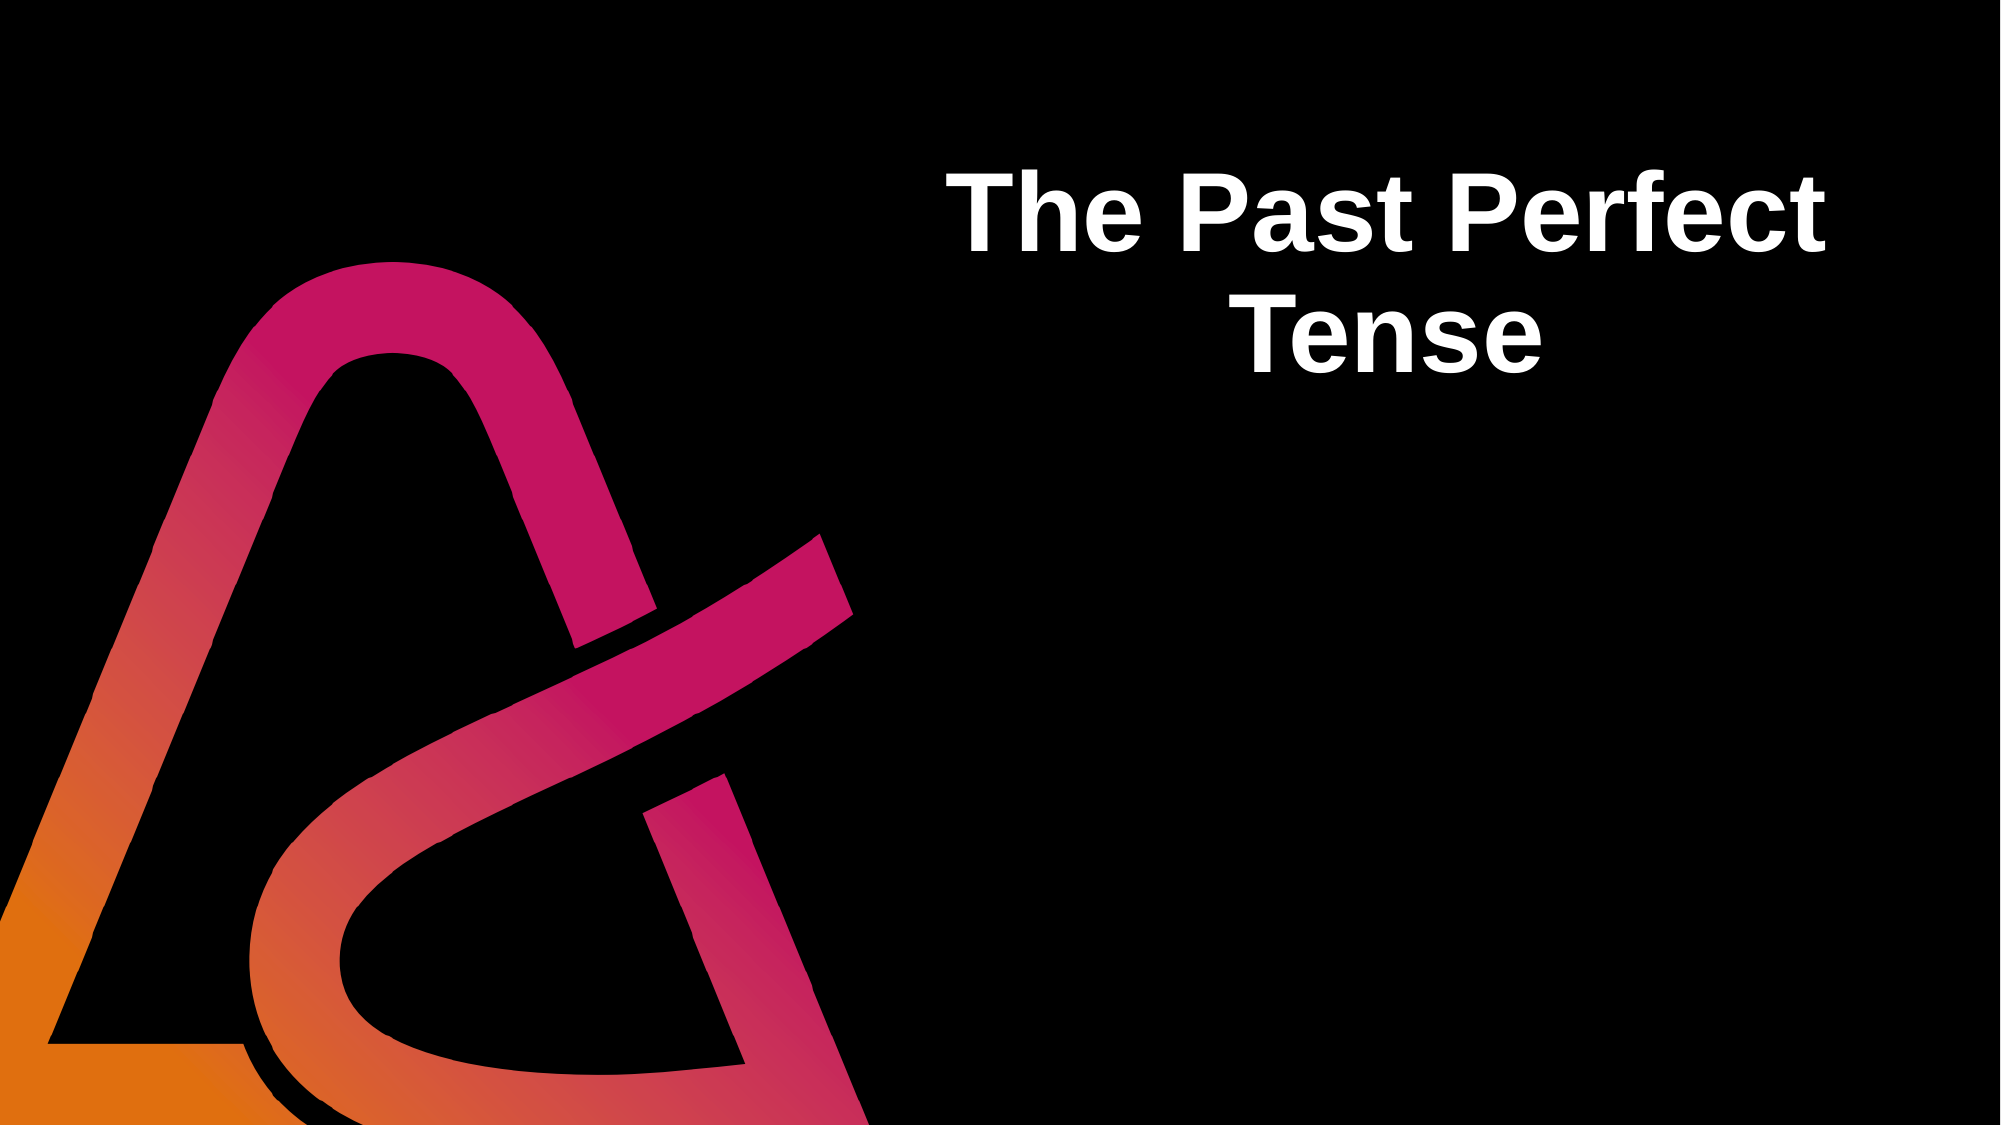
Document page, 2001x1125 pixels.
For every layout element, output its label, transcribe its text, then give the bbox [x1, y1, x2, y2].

title The Past Perfect Tense [903, 110, 1870, 441]
